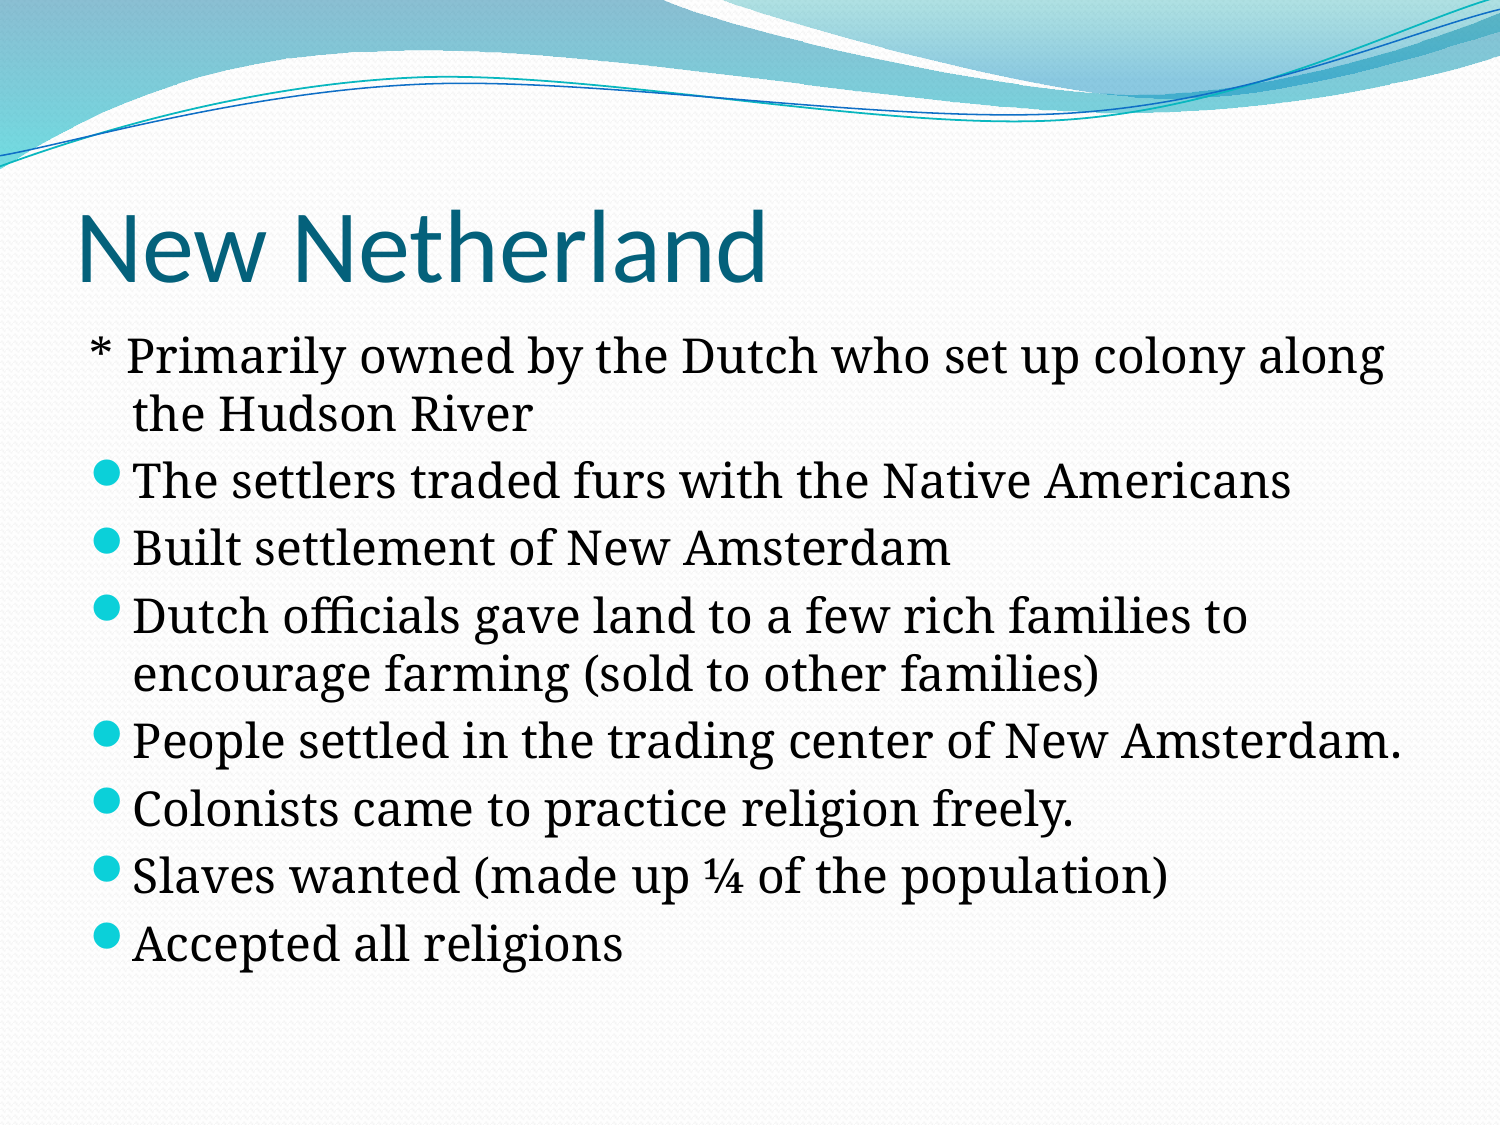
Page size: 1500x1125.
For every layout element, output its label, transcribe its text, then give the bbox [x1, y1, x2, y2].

list * Primarily owned by the Dutch who set up colony along the Hudson River The settlers traded furs with the Native Americans Built settlement of New Amsterdam Dutch officials gave land to a few rich families to encourage farming (sold to other families) People settled in the trading center of New Amsterdam. Colonists came to practice religion freely. Slaves wanted (made up ¼ of the population) Accepted all religions [75, 317, 1425, 1038]
title New Netherland [75, 115, 1425, 303]
